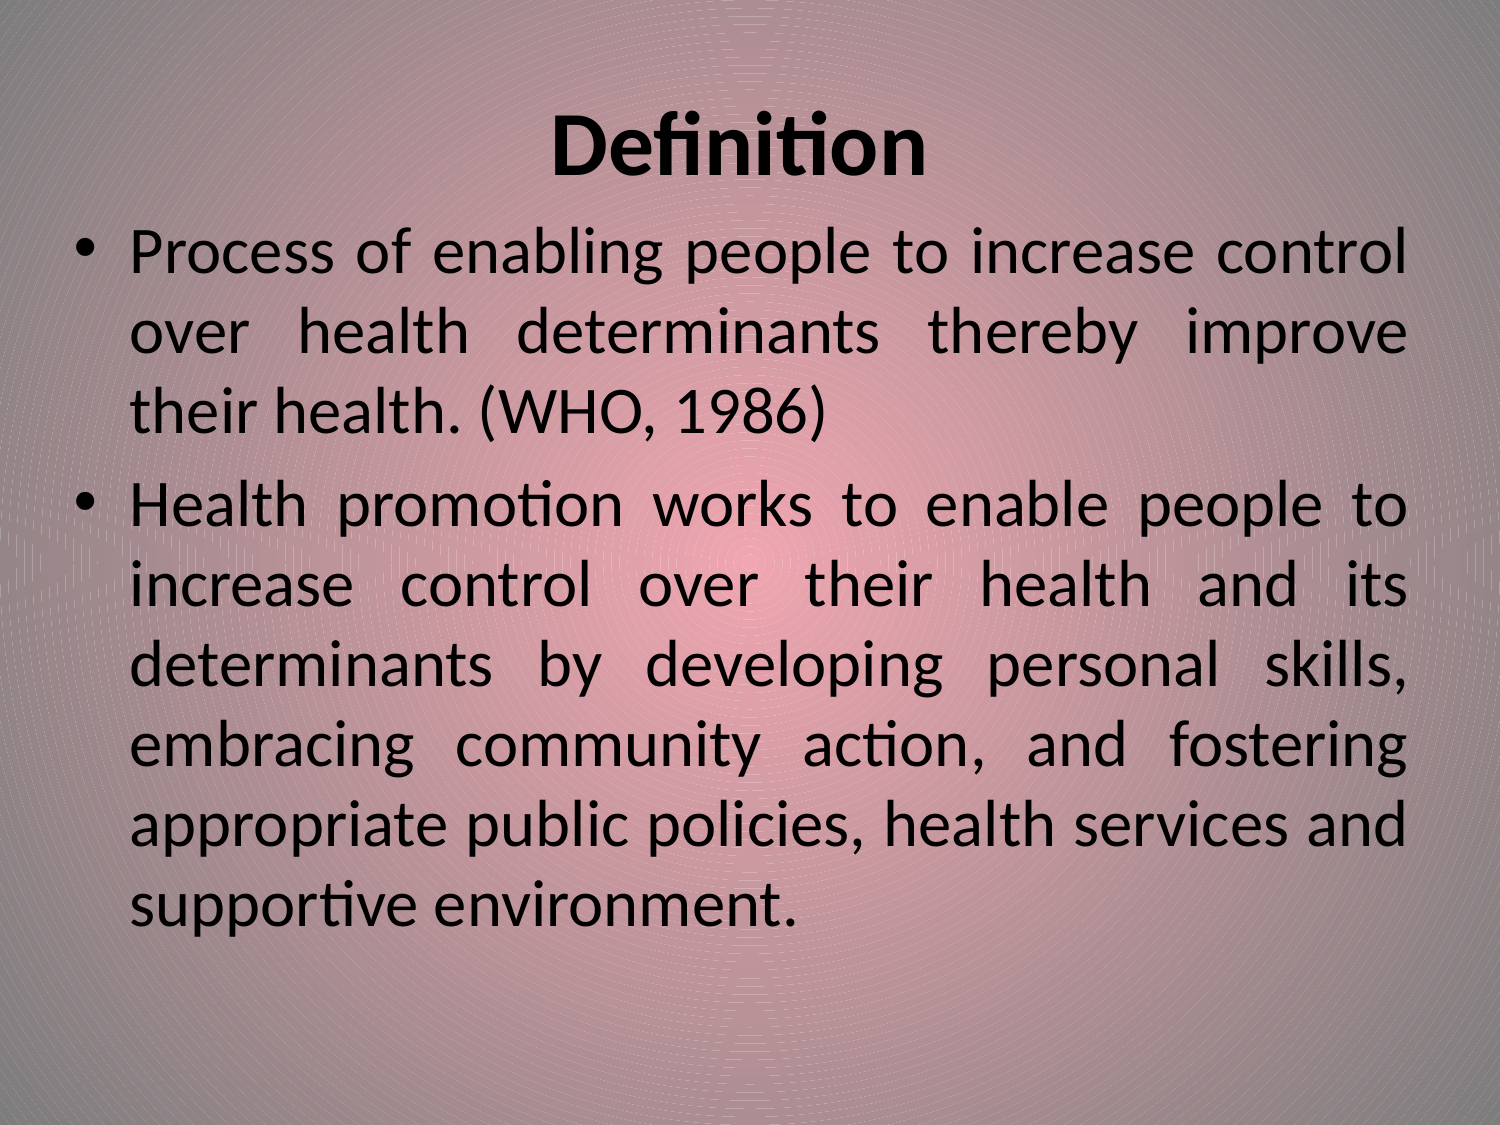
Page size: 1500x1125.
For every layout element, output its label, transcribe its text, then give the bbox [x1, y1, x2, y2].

list Process of enabling people to increase control over health determinants thereby improve their health. (WHO, 1986) Health promotion works to enable people to increase control over their health and its determinants by developing personal skills, embracing community action, and fostering appropriate public policies, health services and supportive environment. [58, 198, 1426, 1055]
title Definition [74, 44, 1426, 198]
